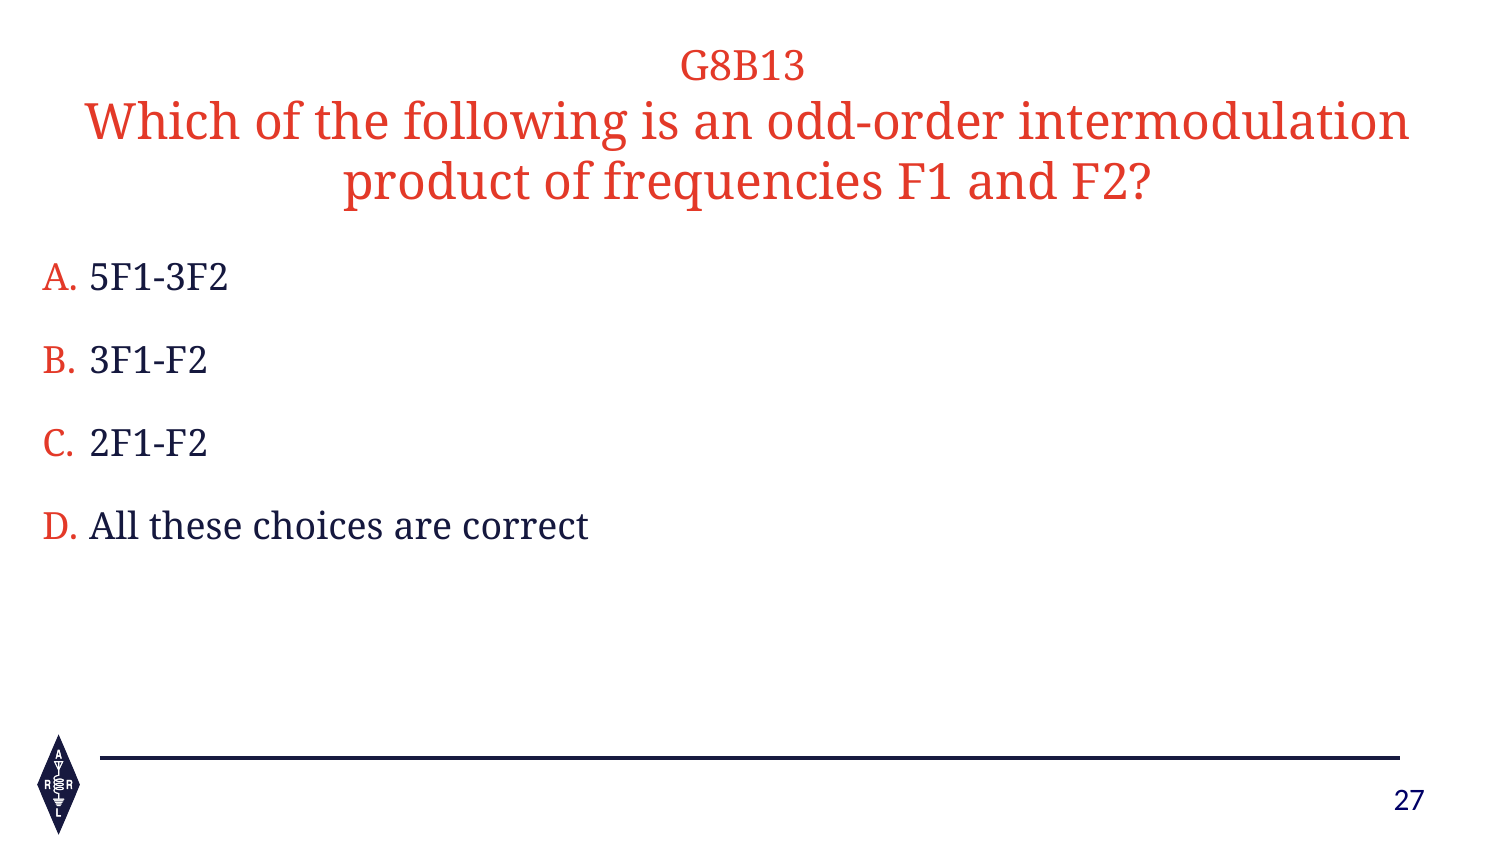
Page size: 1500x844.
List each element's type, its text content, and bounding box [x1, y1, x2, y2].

title G8B13 Which of the following is an odd-order intermodulation product of frequencies F1 and F2? [23, 33, 1473, 202]
slide_number 27 [1074, 768, 1425, 827]
picture [37, 734, 80, 835]
list 5F1-3F2 3F1-F2 2F1-F2 All these choices are correct [42, 224, 1449, 738]
